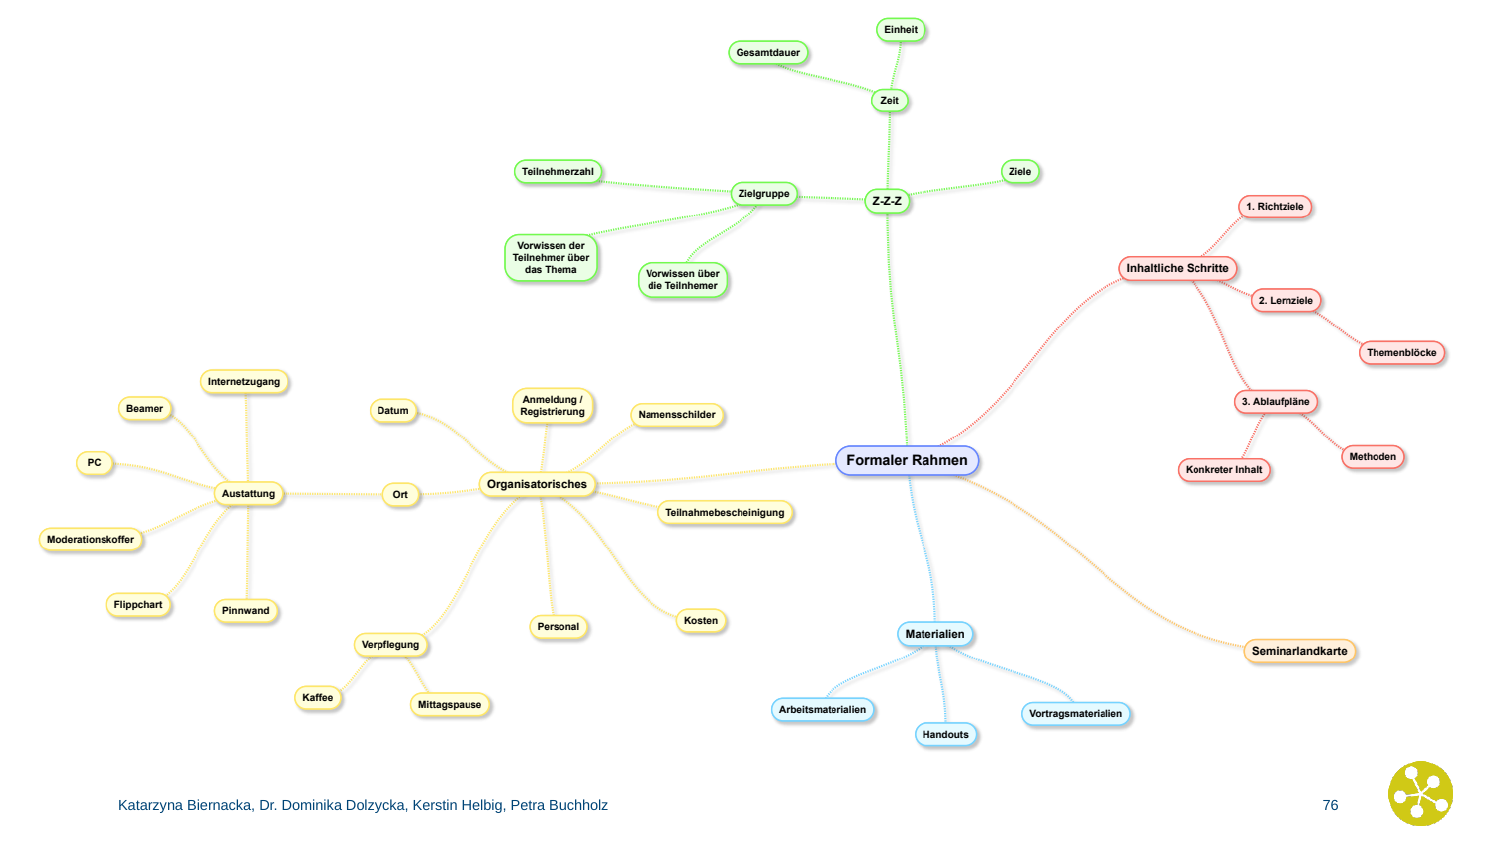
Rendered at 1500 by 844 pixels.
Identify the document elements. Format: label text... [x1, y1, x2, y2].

picture [15, 11, 1466, 753]
footer Katarzyna Biernacka, Dr. Dominika Dolzycka, Kerstin Helbig, Petra Buchholz [103, 782, 742, 827]
slide_number 75 [1016, 782, 1354, 827]
picture [1388, 761, 1453, 826]
